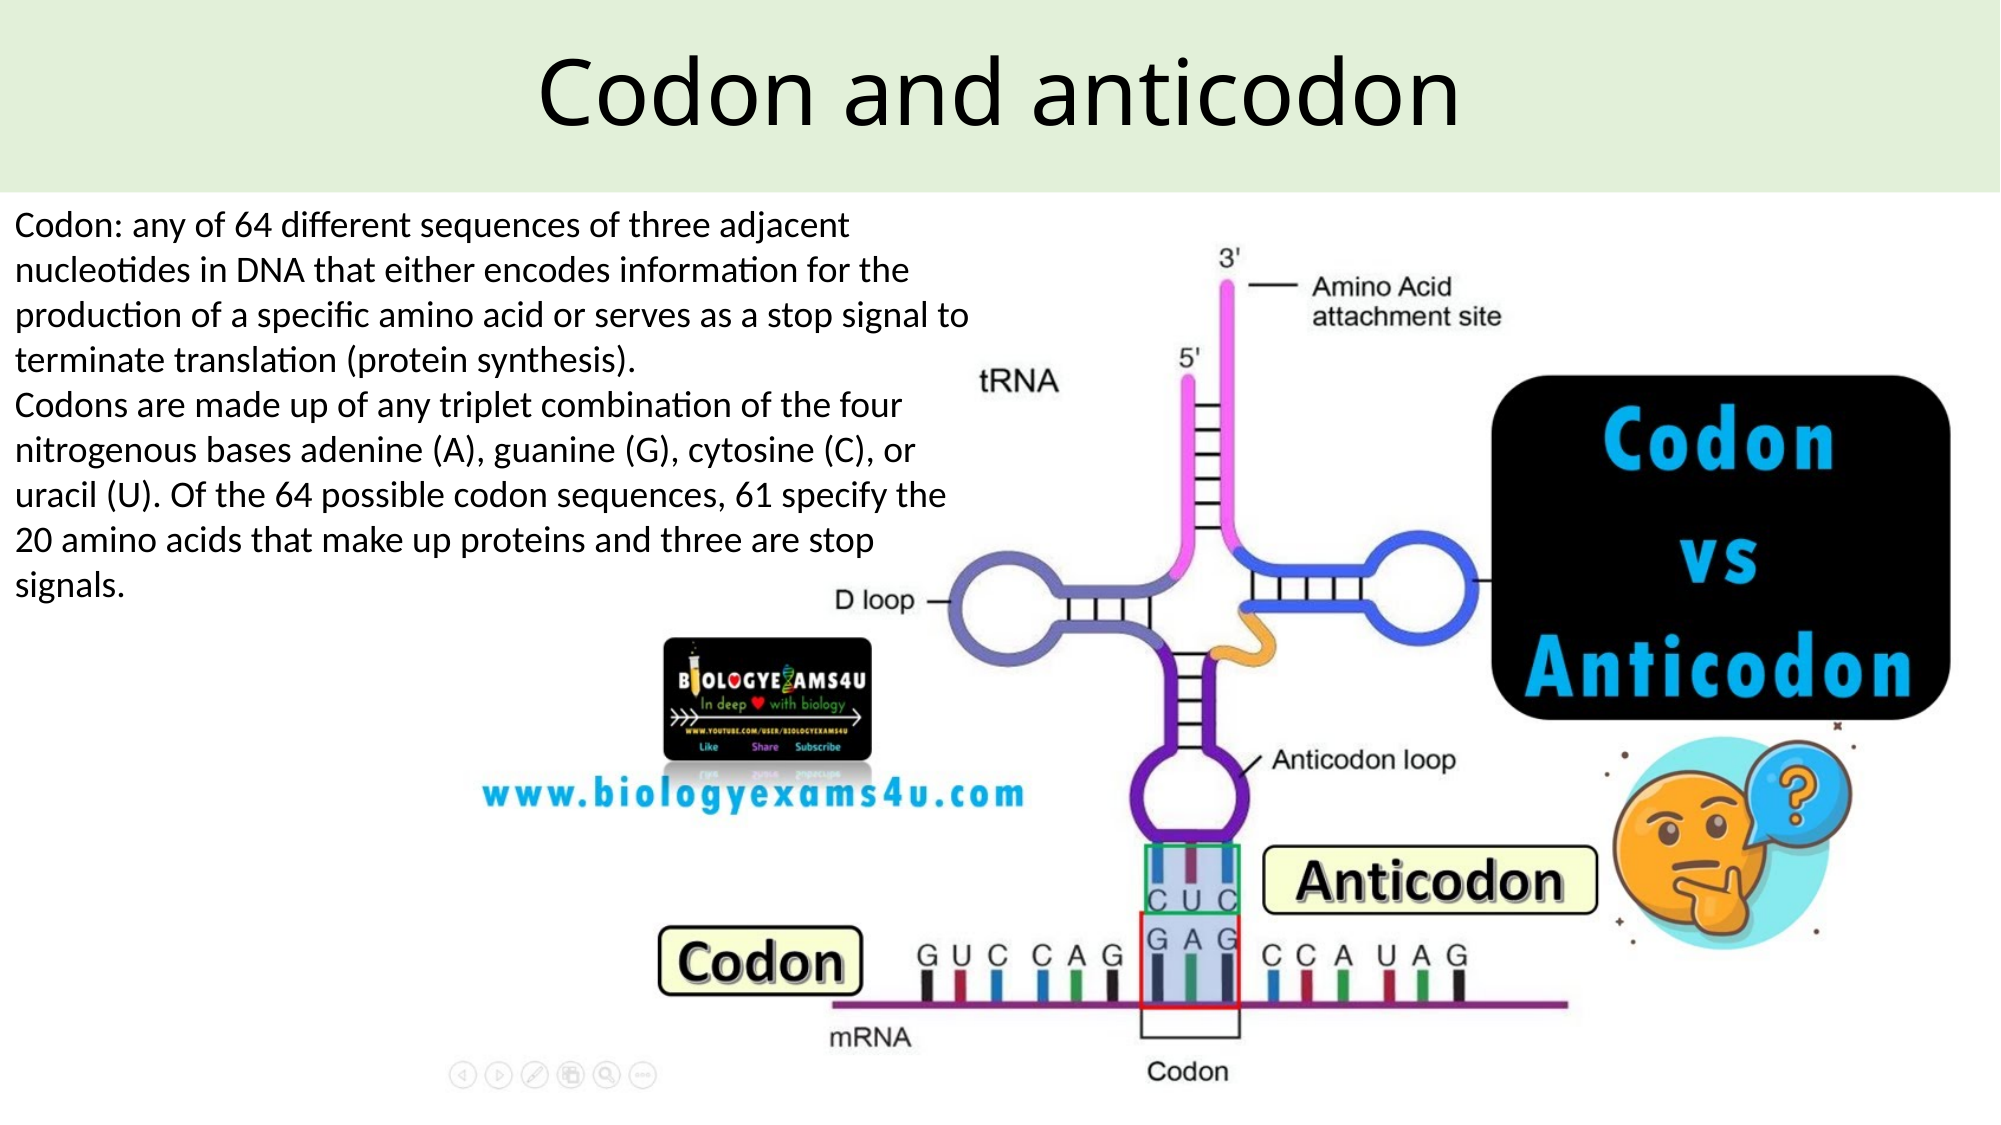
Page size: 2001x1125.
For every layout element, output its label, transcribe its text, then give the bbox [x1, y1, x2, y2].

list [445, 241, 1959, 1093]
text_box Codon: any of 64 different sequences of three adjacent nucleotides in DNA that either encodes information for the production of a specific amino acid or serves as a stop signal to terminate translation (protein synthesis). Codons are made up of any triplet combination of the four nitrogenous bases adenine (A), guanine (G), cytosine (C), or uracil (U). Of the 64 possible codon sequences, 61 specify the 20 amino acids that make up proteins and three are stop signals. [0, 192, 1000, 613]
text_box Codon and anticodon [0, 0, 2000, 193]
